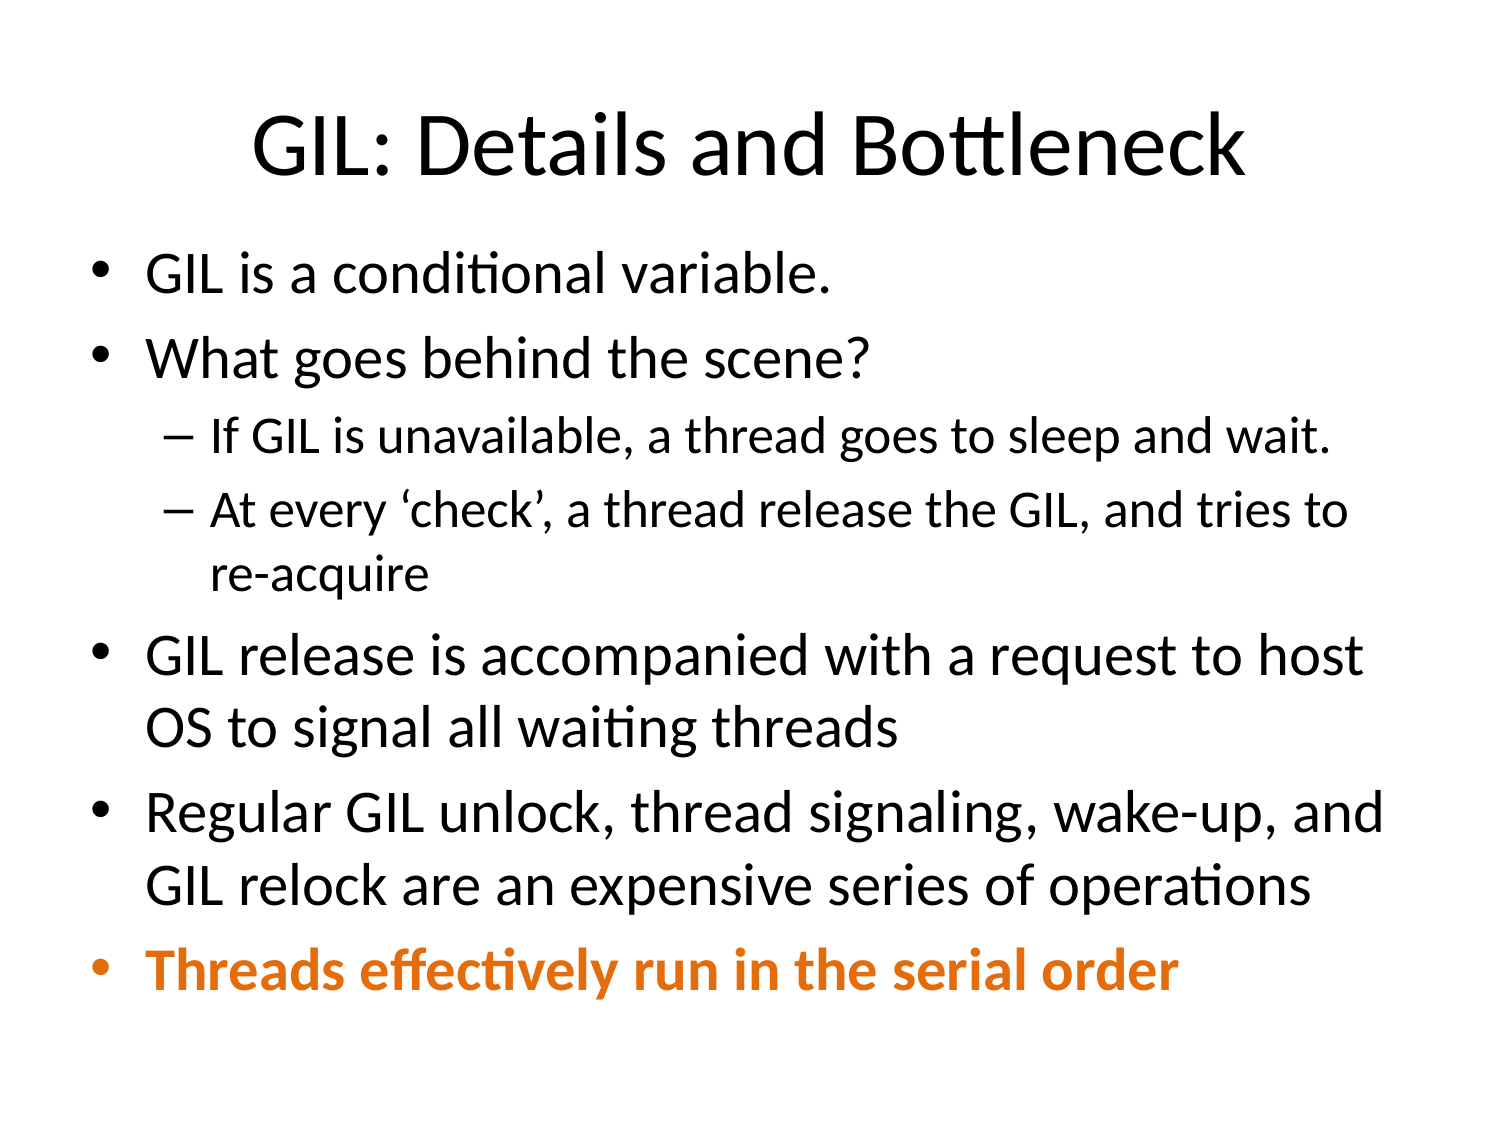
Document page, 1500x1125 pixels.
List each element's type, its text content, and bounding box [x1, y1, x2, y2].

list GIL is a conditional variable. What goes behind the scene? If GIL is unavailable, a thread goes to sleep and wait. At every ‘check’, a thread release the GIL, and tries to re-acquire GIL release is accompanied with a request to host OS to signal all waiting threads Regular GIL unlock, thread signaling, wake-up, and GIL relock are an expensive series of operations Threads effectively run in the serial order [75, 224, 1425, 1025]
title GIL: Details and Bottleneck [75, 45, 1425, 224]
